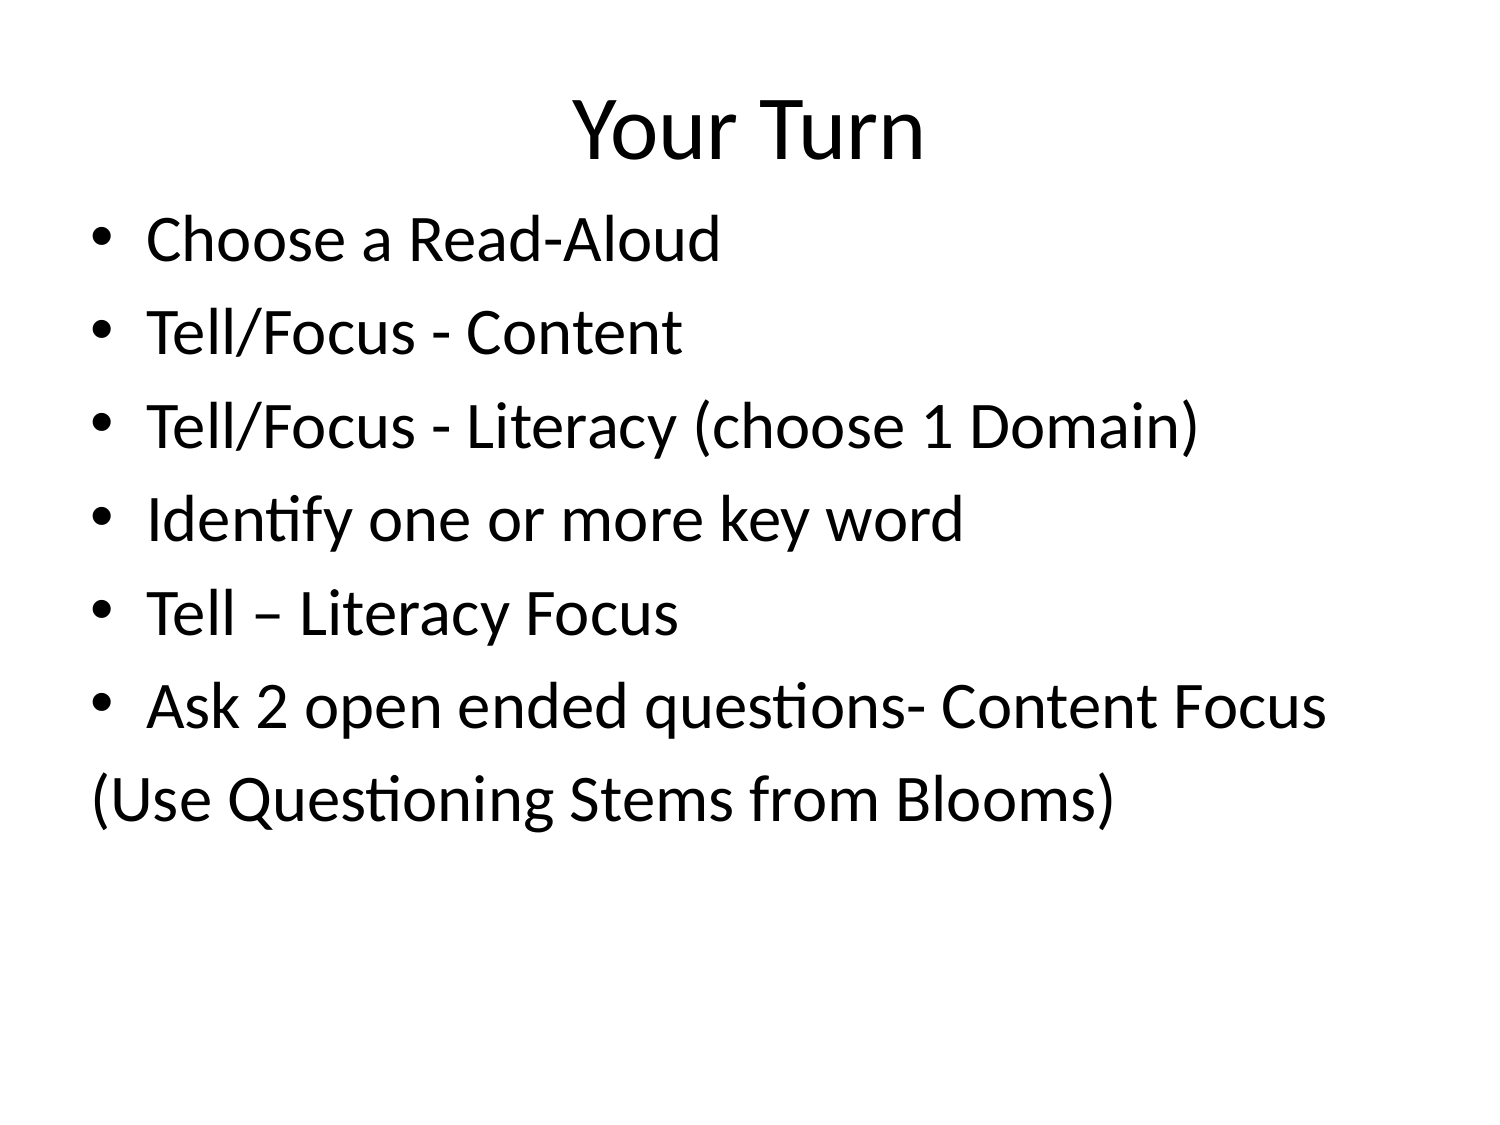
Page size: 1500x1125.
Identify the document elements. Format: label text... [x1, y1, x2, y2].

list Choose a Read-Aloud Tell/Focus - Content Tell/Focus - Literacy (choose 1 Domain) Identify one or more key word Tell – Literacy Focus Ask 2 open ended questions- Content Focus (Use Questioning Stems from Blooms) [75, 187, 1425, 1005]
title Your Turn [75, 45, 1425, 187]
